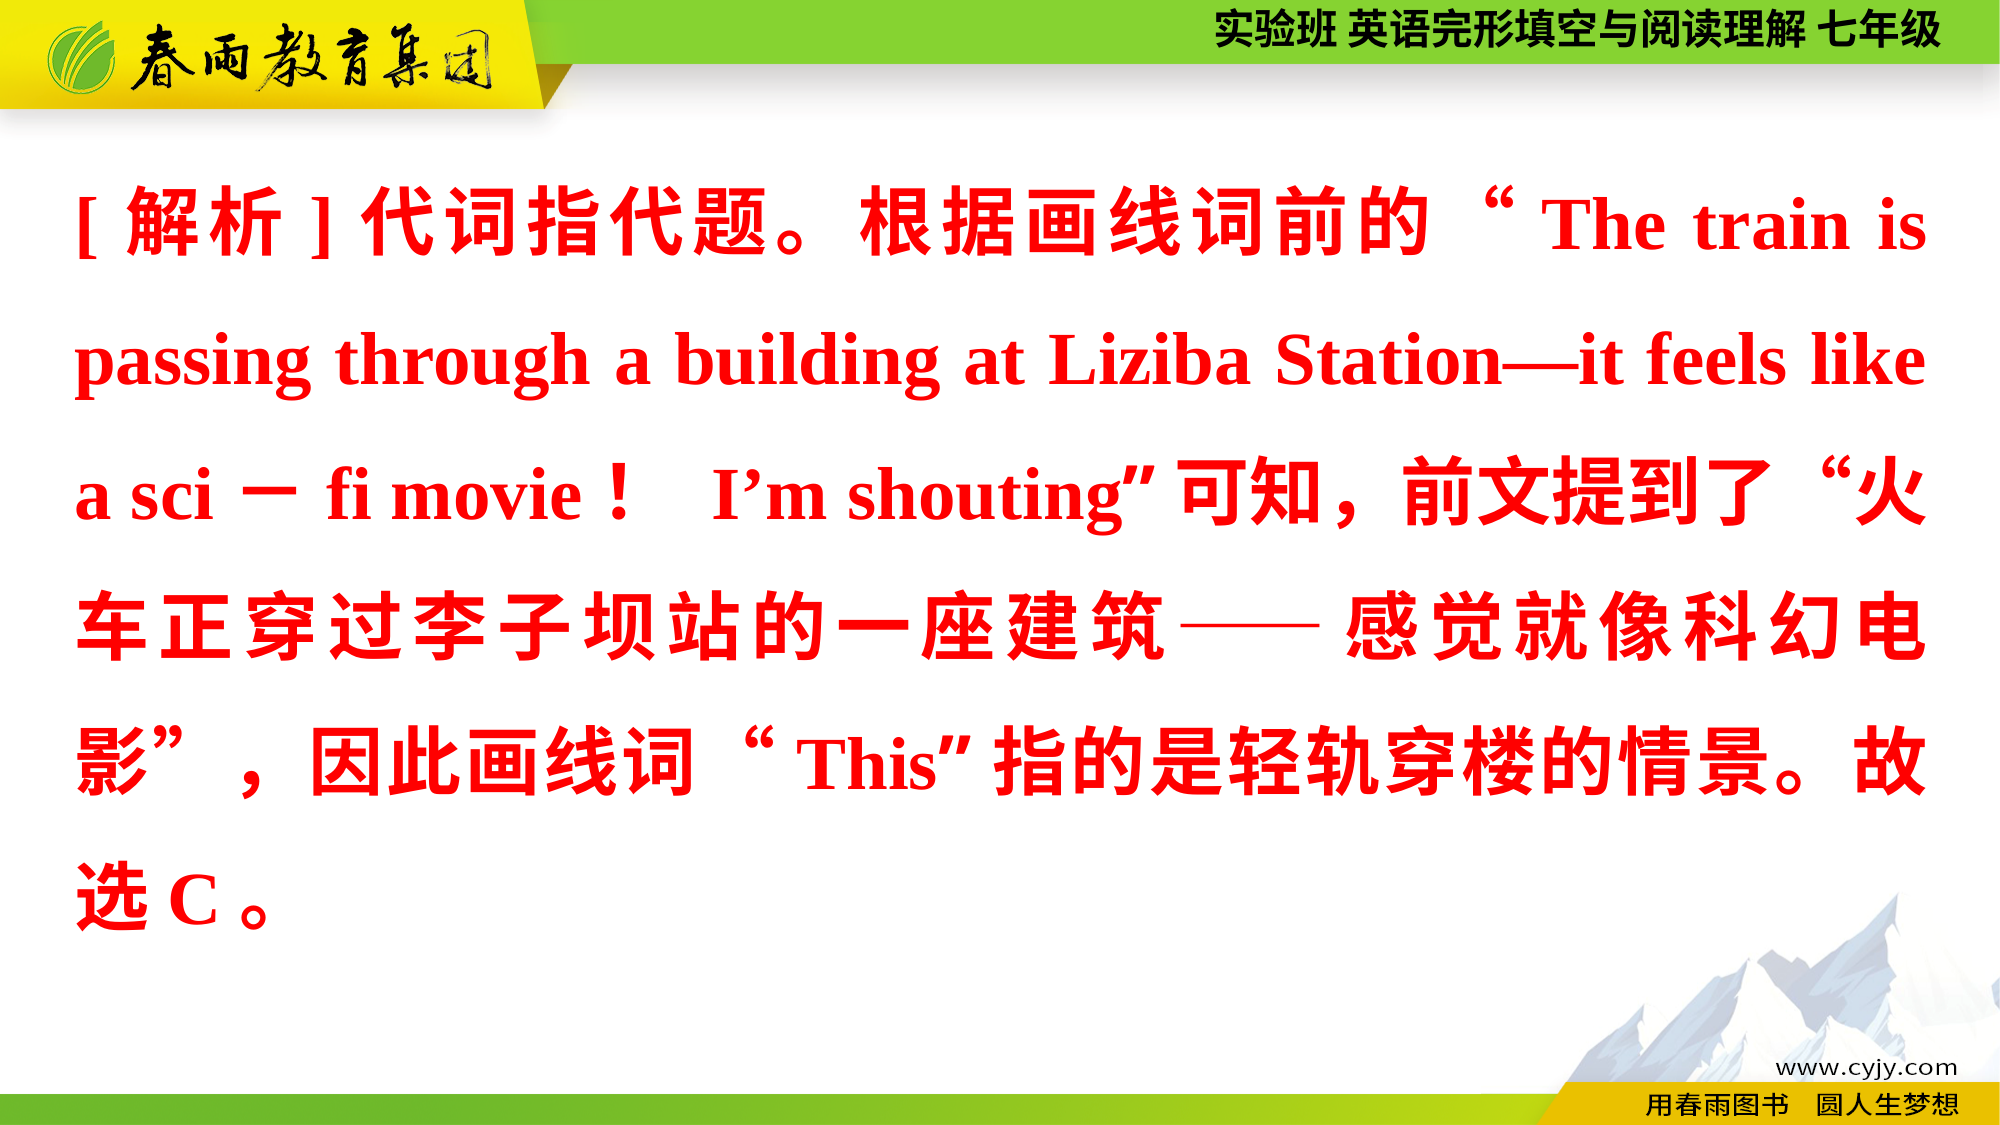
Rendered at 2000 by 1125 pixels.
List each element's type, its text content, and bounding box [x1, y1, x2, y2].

list [解析]代词指代题。根据画线词前的“The train is passing through a building at Liziba Station—it feels like a sci－fi movie！ I’m shouting”可知，前文提到了“火车正穿过李子坝站的一座建筑——感觉就像科幻电影”，因此画线词“This”指的是轻轨穿楼的情景。故选C。 [59, 122, 1944, 939]
picture [0, 0, 2000, 1125]
